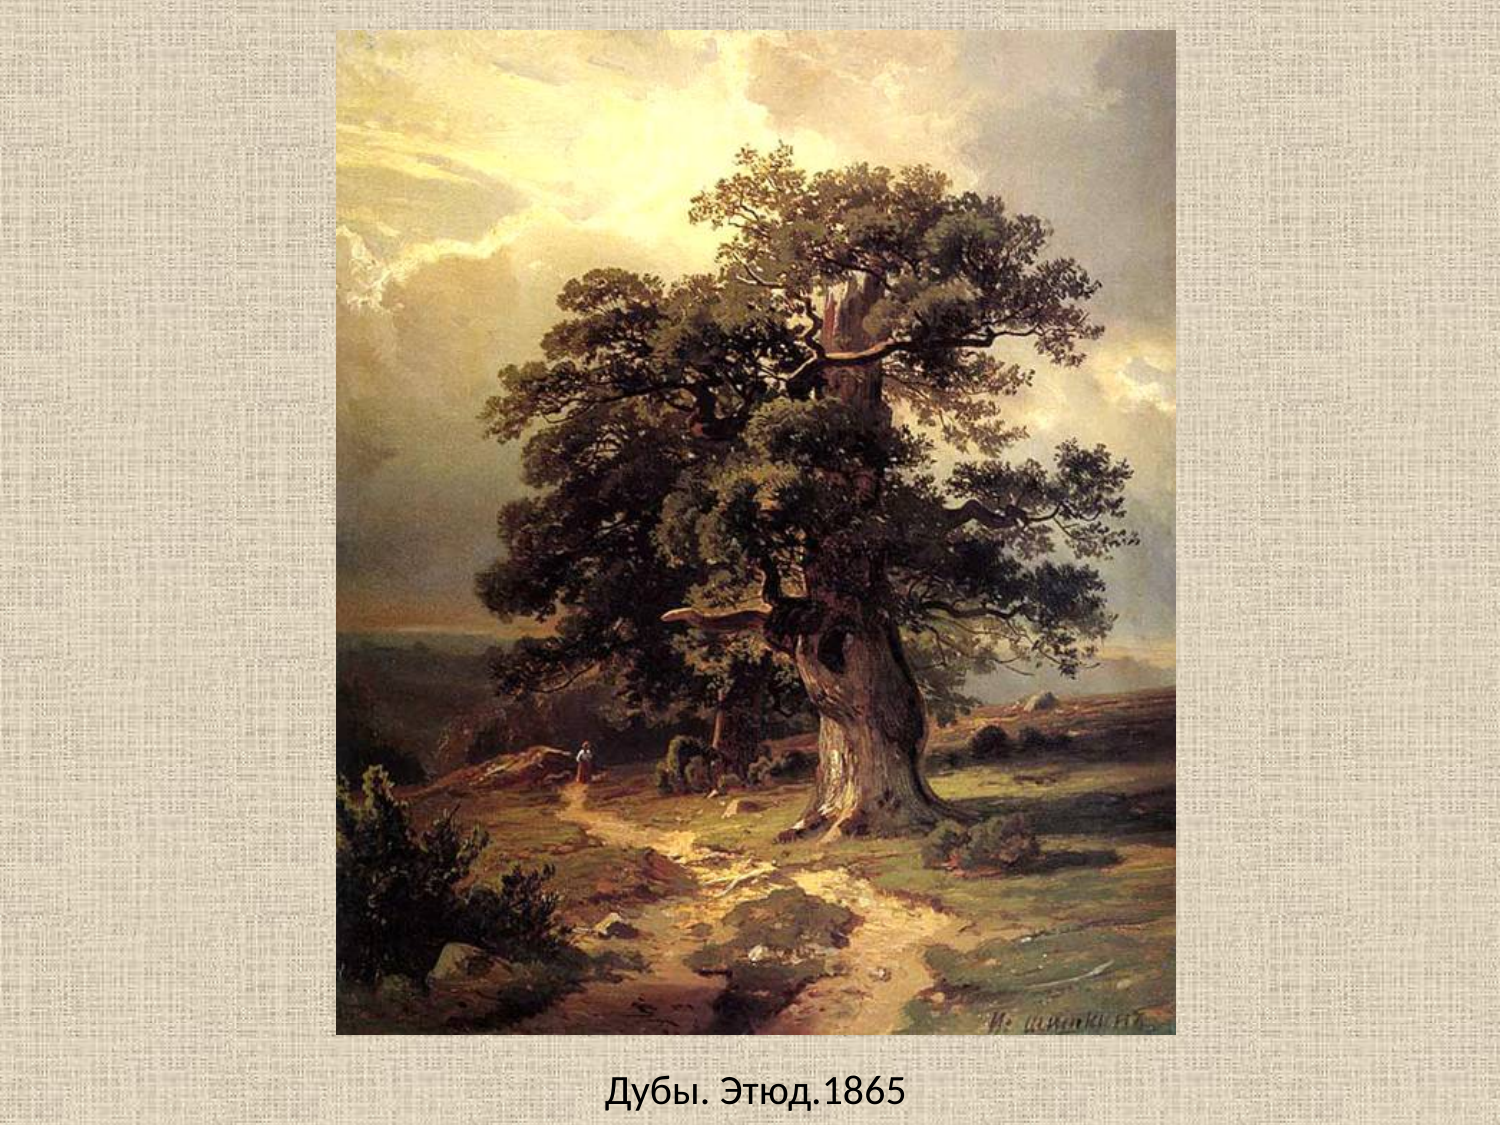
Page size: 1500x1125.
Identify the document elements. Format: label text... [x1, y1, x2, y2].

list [336, 30, 1176, 1036]
picture [0, 0, 1500, 1125]
text_box Дубы. Этюд.1865 [334, 1045, 1177, 1125]
